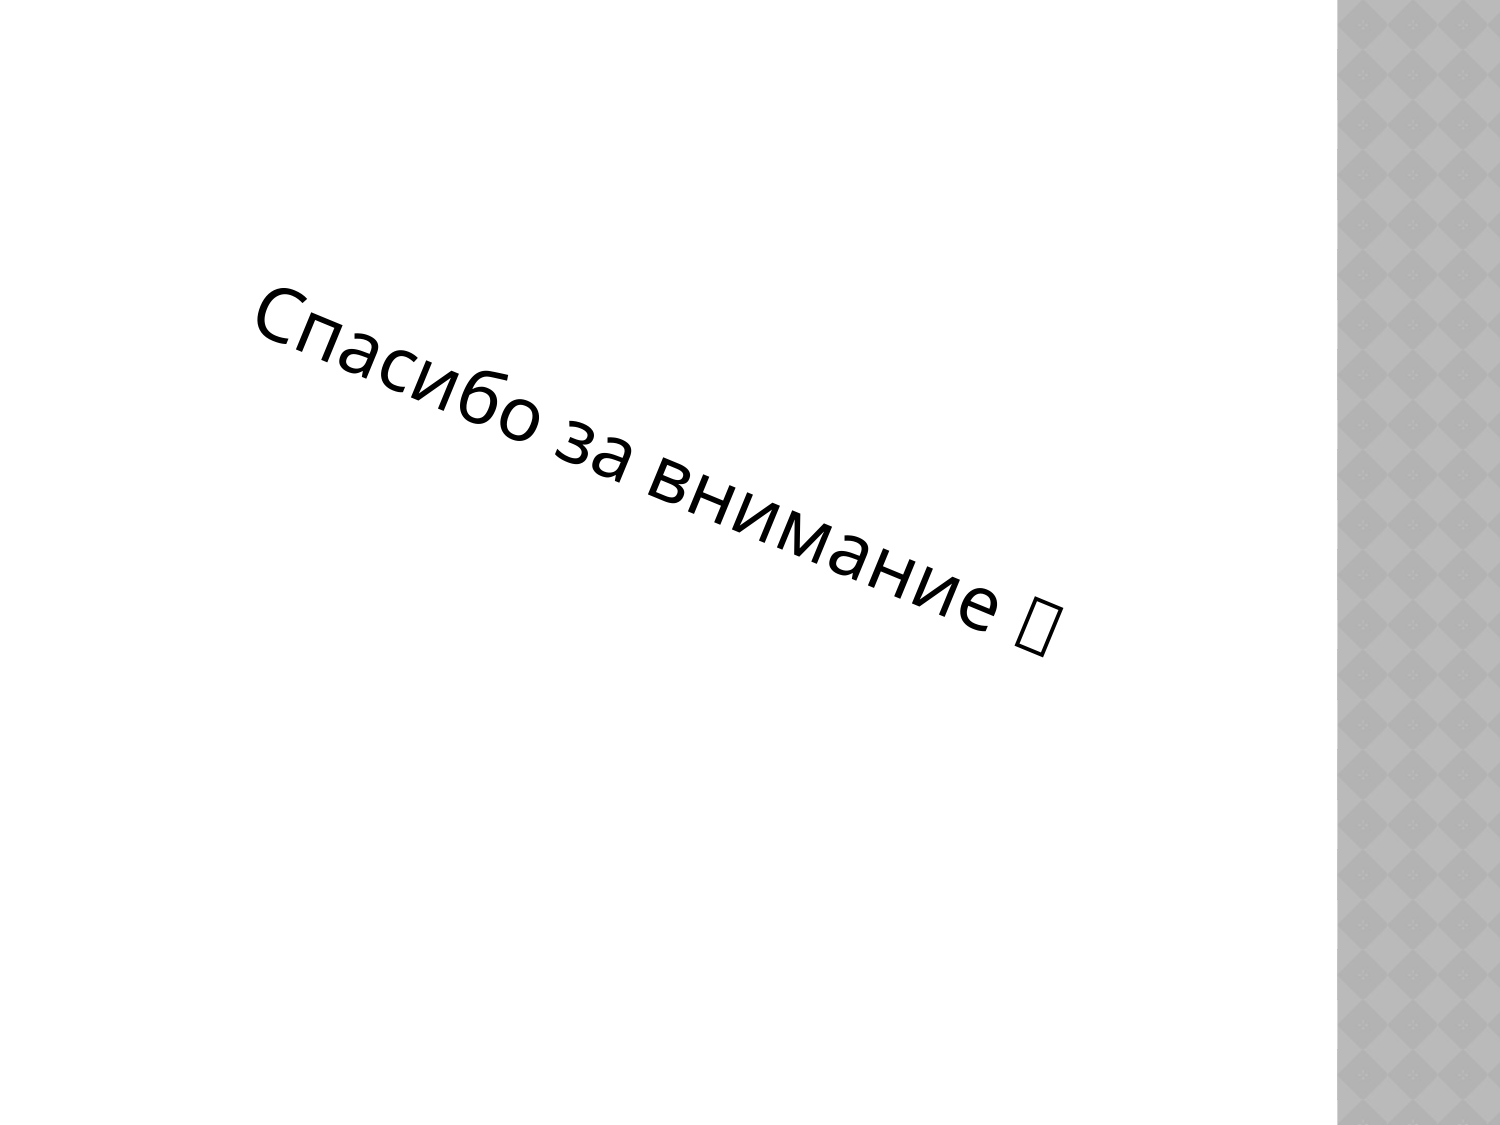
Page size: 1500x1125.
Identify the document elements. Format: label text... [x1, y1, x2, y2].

text_box Спасибо за внимание  [224, 247, 1095, 688]
